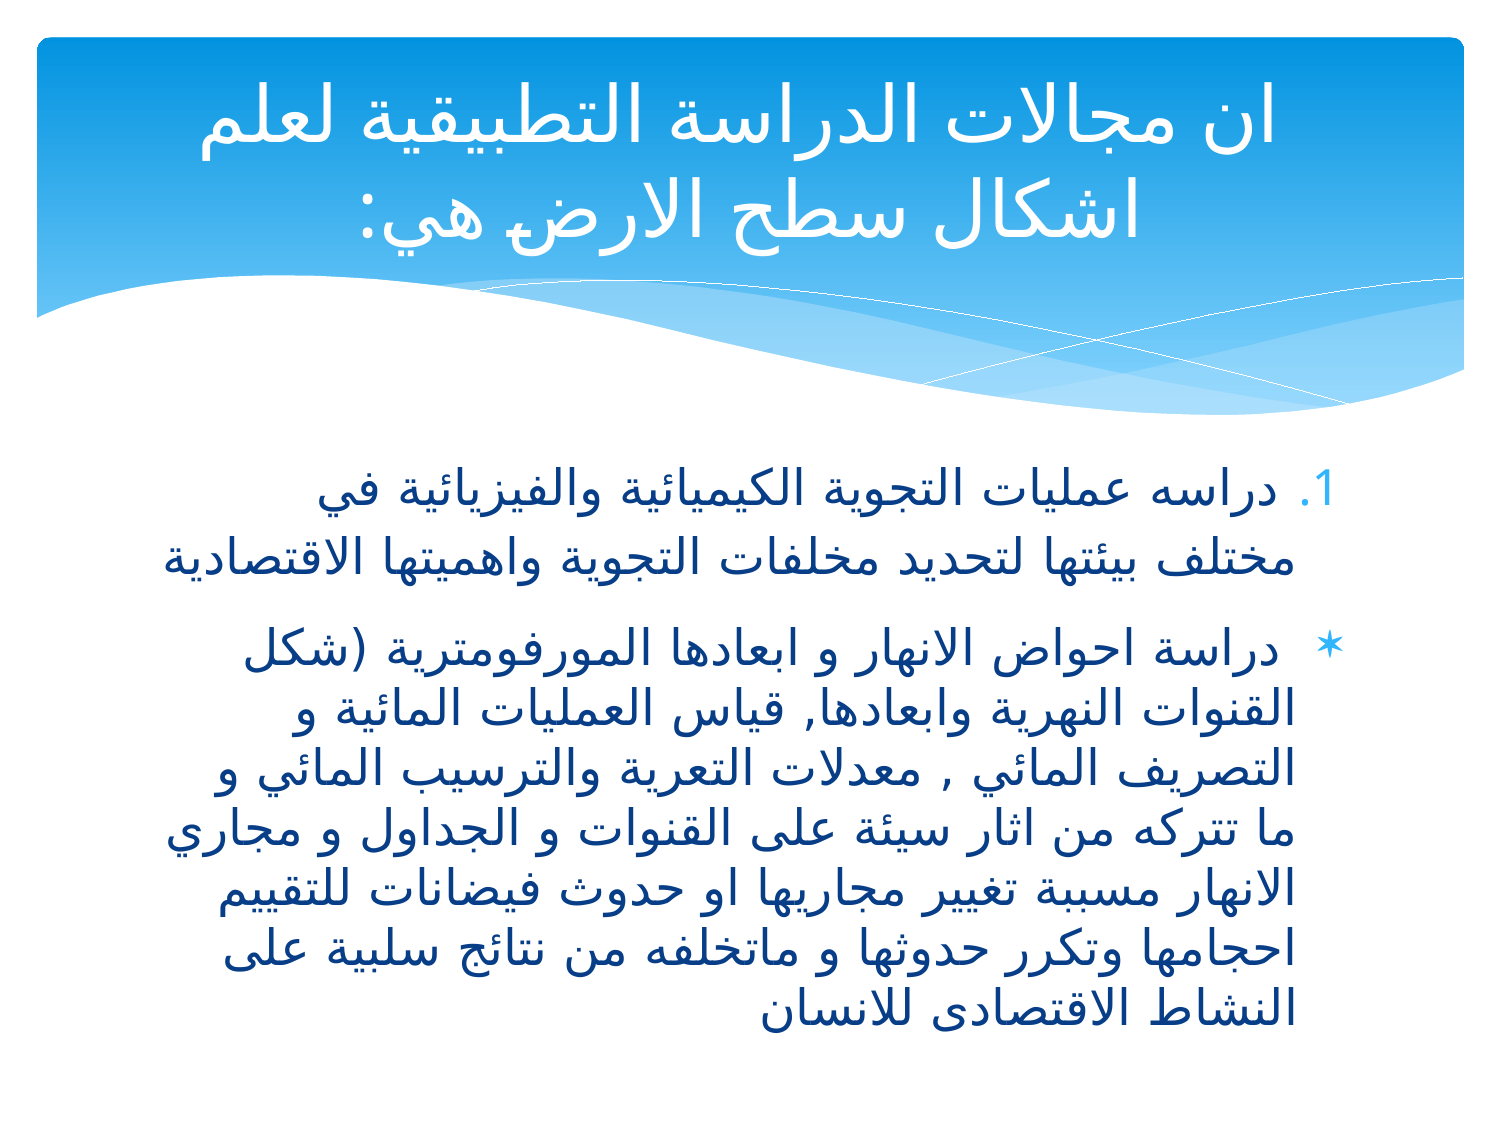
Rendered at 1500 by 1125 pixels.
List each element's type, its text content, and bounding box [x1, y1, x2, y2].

title ان مجالات الدراسة التطبيقية لعلم اشكال سطح الارض هي: [75, 55, 1425, 261]
list دراسه عمليات التجوية الكيميائية والفيزيائية في مختلف بيئتها لتحديد مخلفات التجوية واهميتها الاقتصادية دراسة احواض الانهار و ابعادها المورفومترية (شكل القنوات النهرية وابعادها, قياس العمليات المائية و التصريف المائي , معدلات التعرية والترسيب المائي و ما تتركه من اثار سيئة على القنوات و الجداول و مجاري الانهار مسببة تغيير مجاريها او حدوث فيضانات للتقييم احجامها وتكرر حدوثها و ماتخلفه من نتائج سلبية على النشاط الاقتصادى للانسان [143, 438, 1359, 1005]
